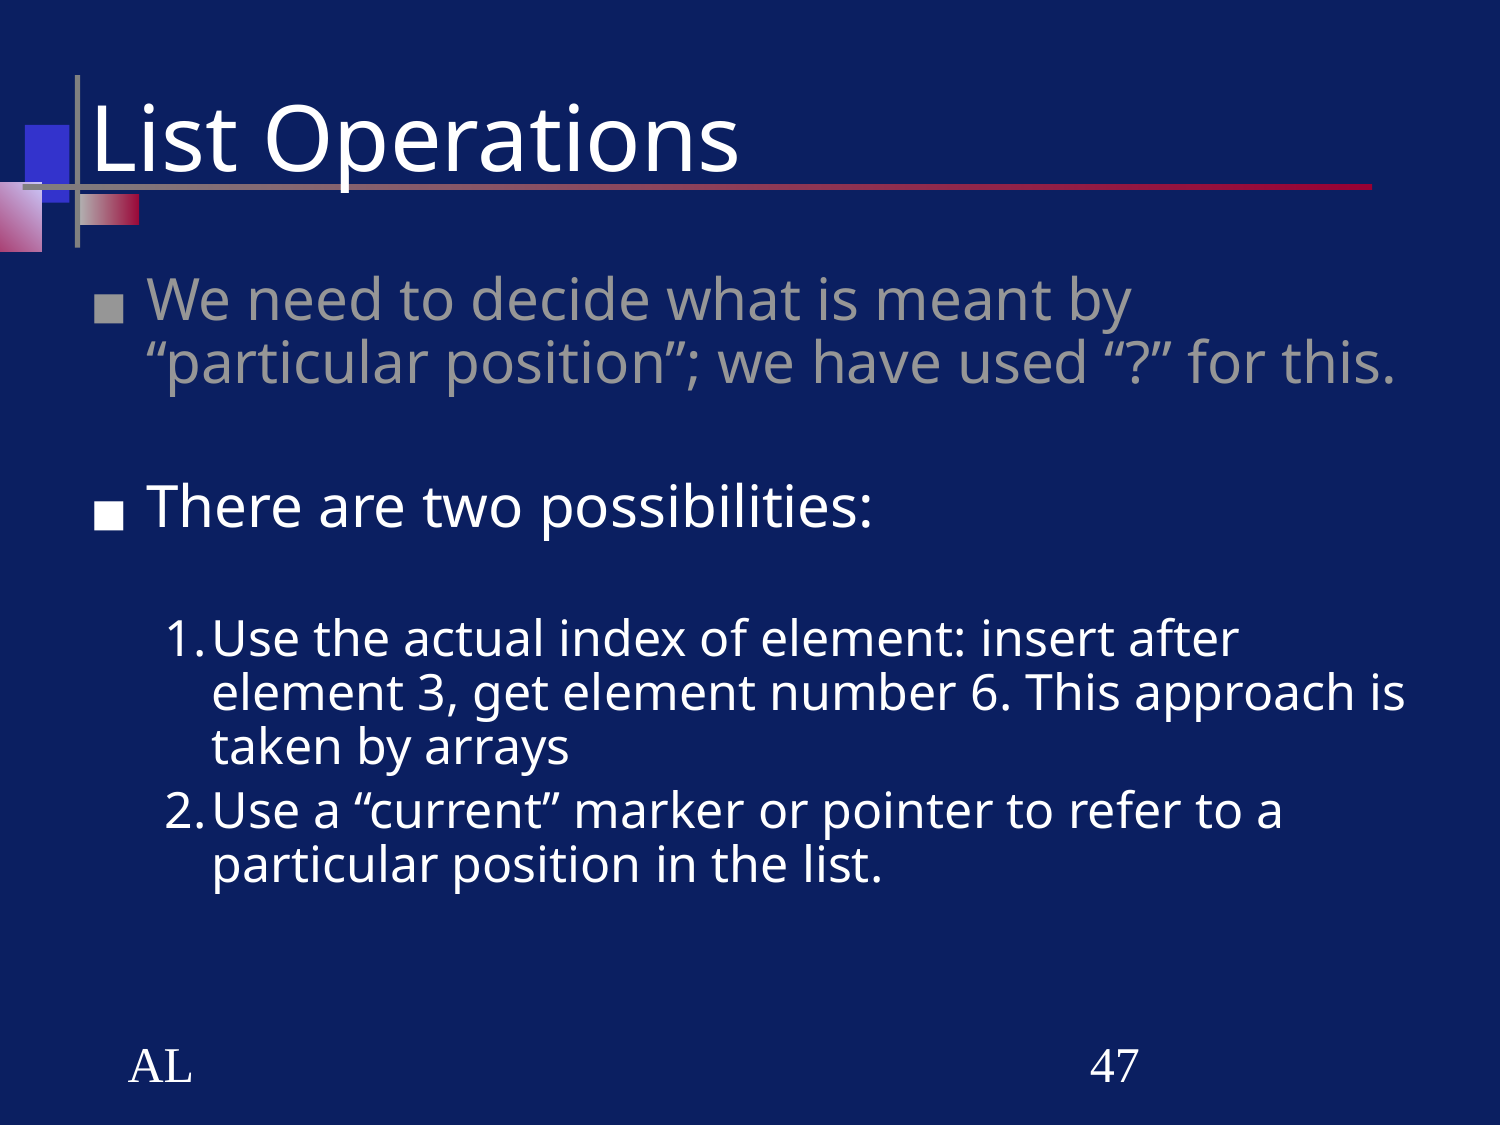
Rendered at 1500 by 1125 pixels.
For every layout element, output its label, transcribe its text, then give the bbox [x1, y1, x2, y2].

title List Operations [74, 59, 1425, 210]
slide_number ‹#› [1074, 1025, 1388, 1100]
list We need to decide what is meant by “particular position”; we have used “?” for this. There are two possibilities: Use the actual index of element: insert after element 3, get element number 6. This approach is taken by arrays Use a “current” marker or pointer to refer to a particular position in the list. [74, 262, 1425, 1012]
slide_number AL [112, 1025, 425, 1100]
